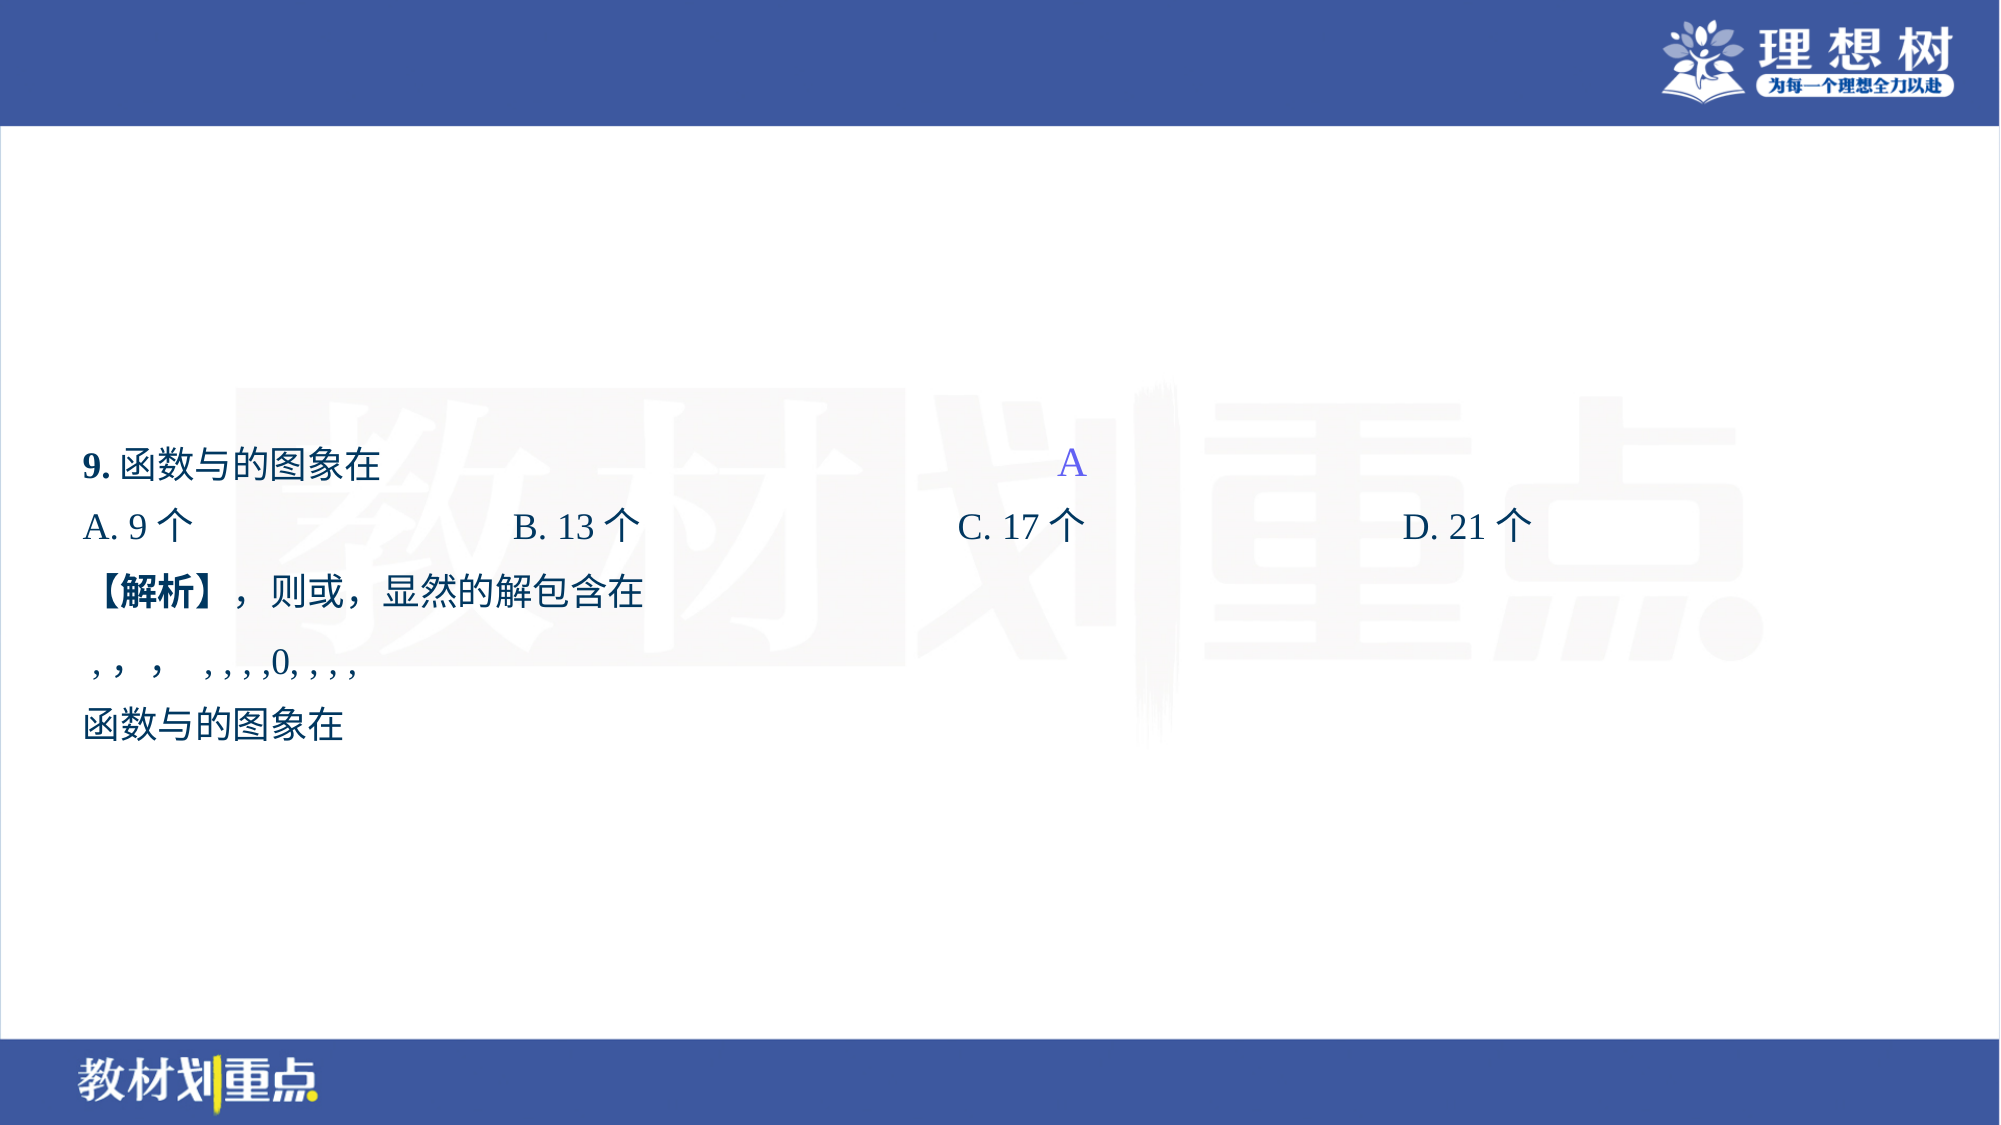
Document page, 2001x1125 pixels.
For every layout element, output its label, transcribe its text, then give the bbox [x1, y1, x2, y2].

text_box A. 9个 B. 13个 C. 17个 D. 21个 [82, 480, 1817, 540]
picture [0, 0, 2000, 1125]
text_box A [1042, 432, 1103, 480]
